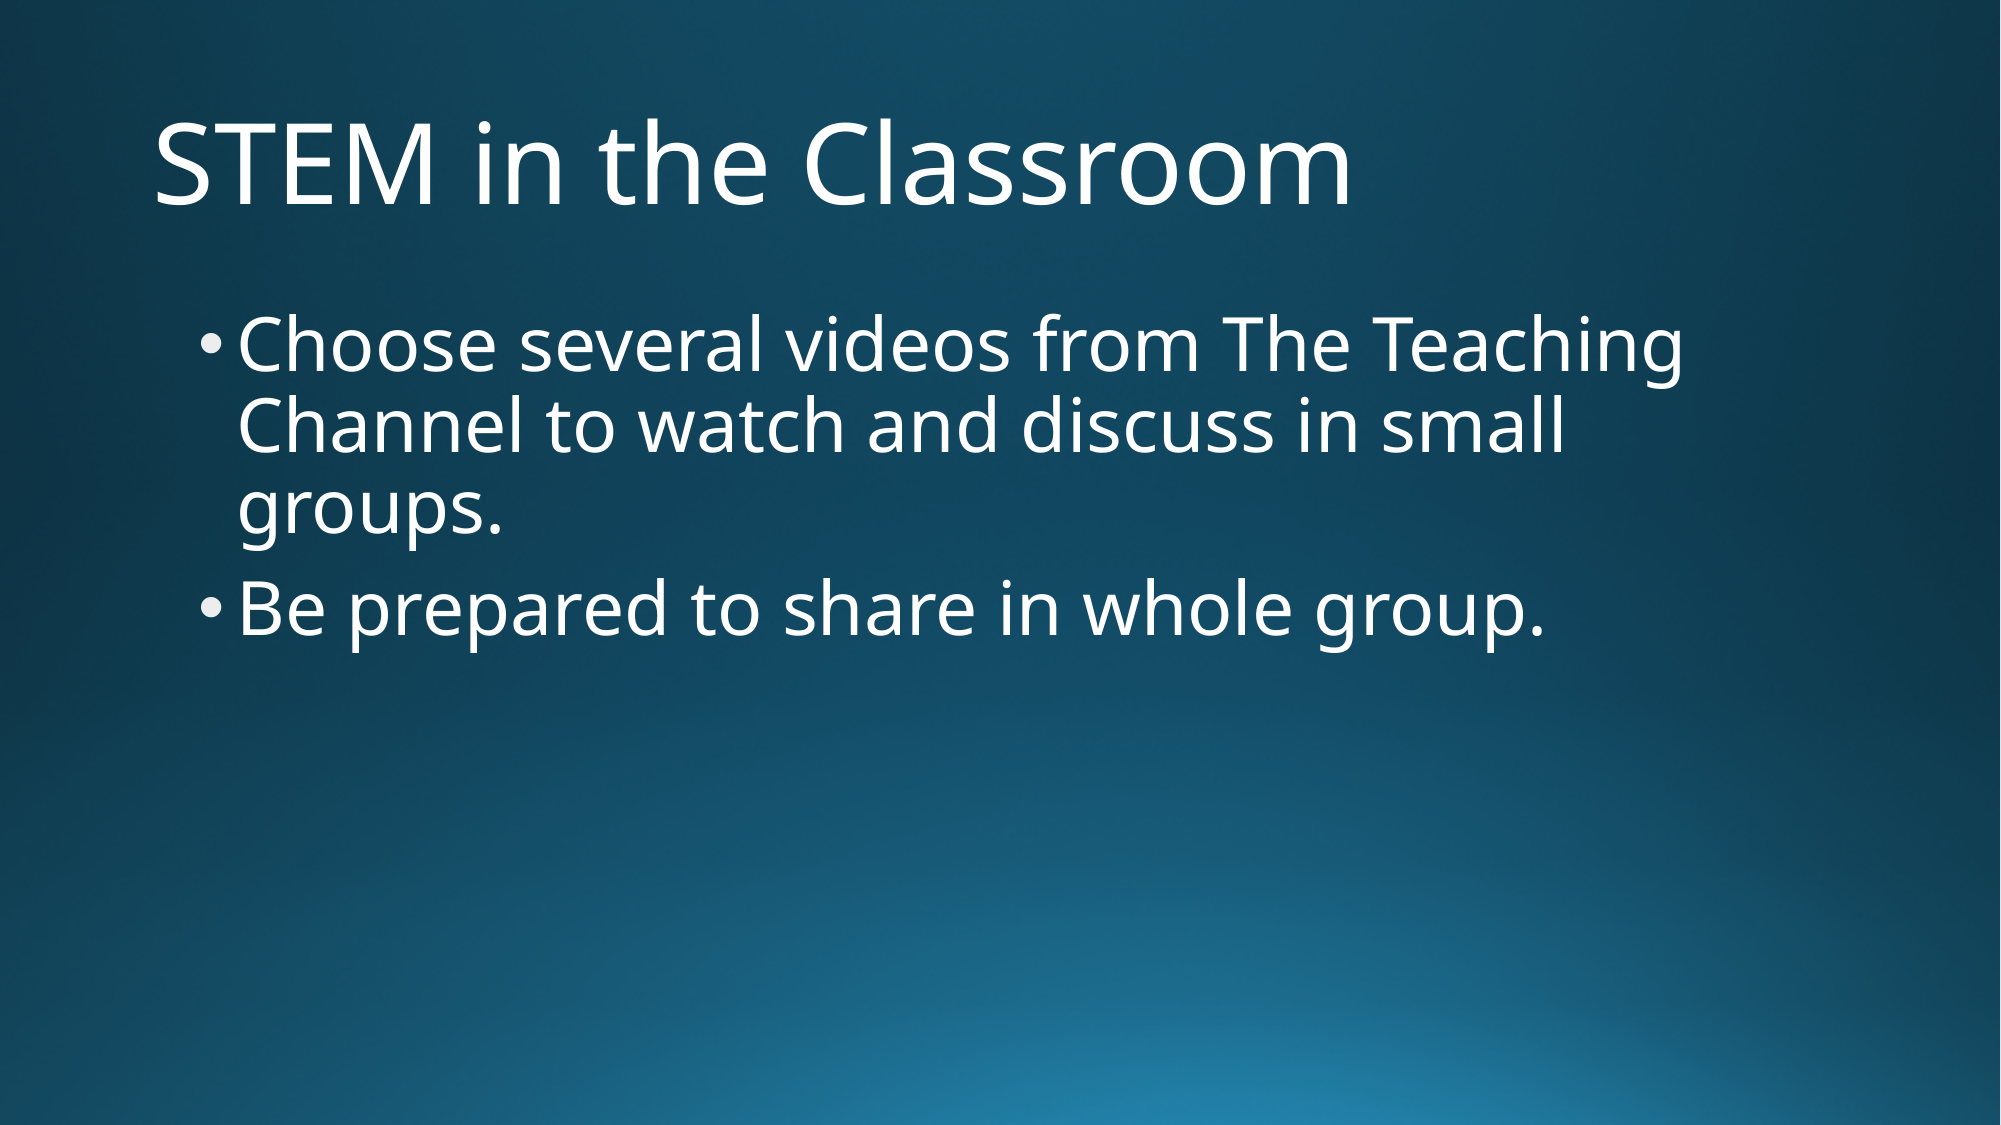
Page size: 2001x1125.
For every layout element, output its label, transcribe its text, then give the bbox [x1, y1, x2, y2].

list Choose several videos from The Teaching Channel to watch and discuss in small groups. Be prepared to share in whole group. [183, 299, 1863, 1014]
title STEM in the Classroom [137, 59, 1863, 278]
picture [0, 0, 2001, 1125]
